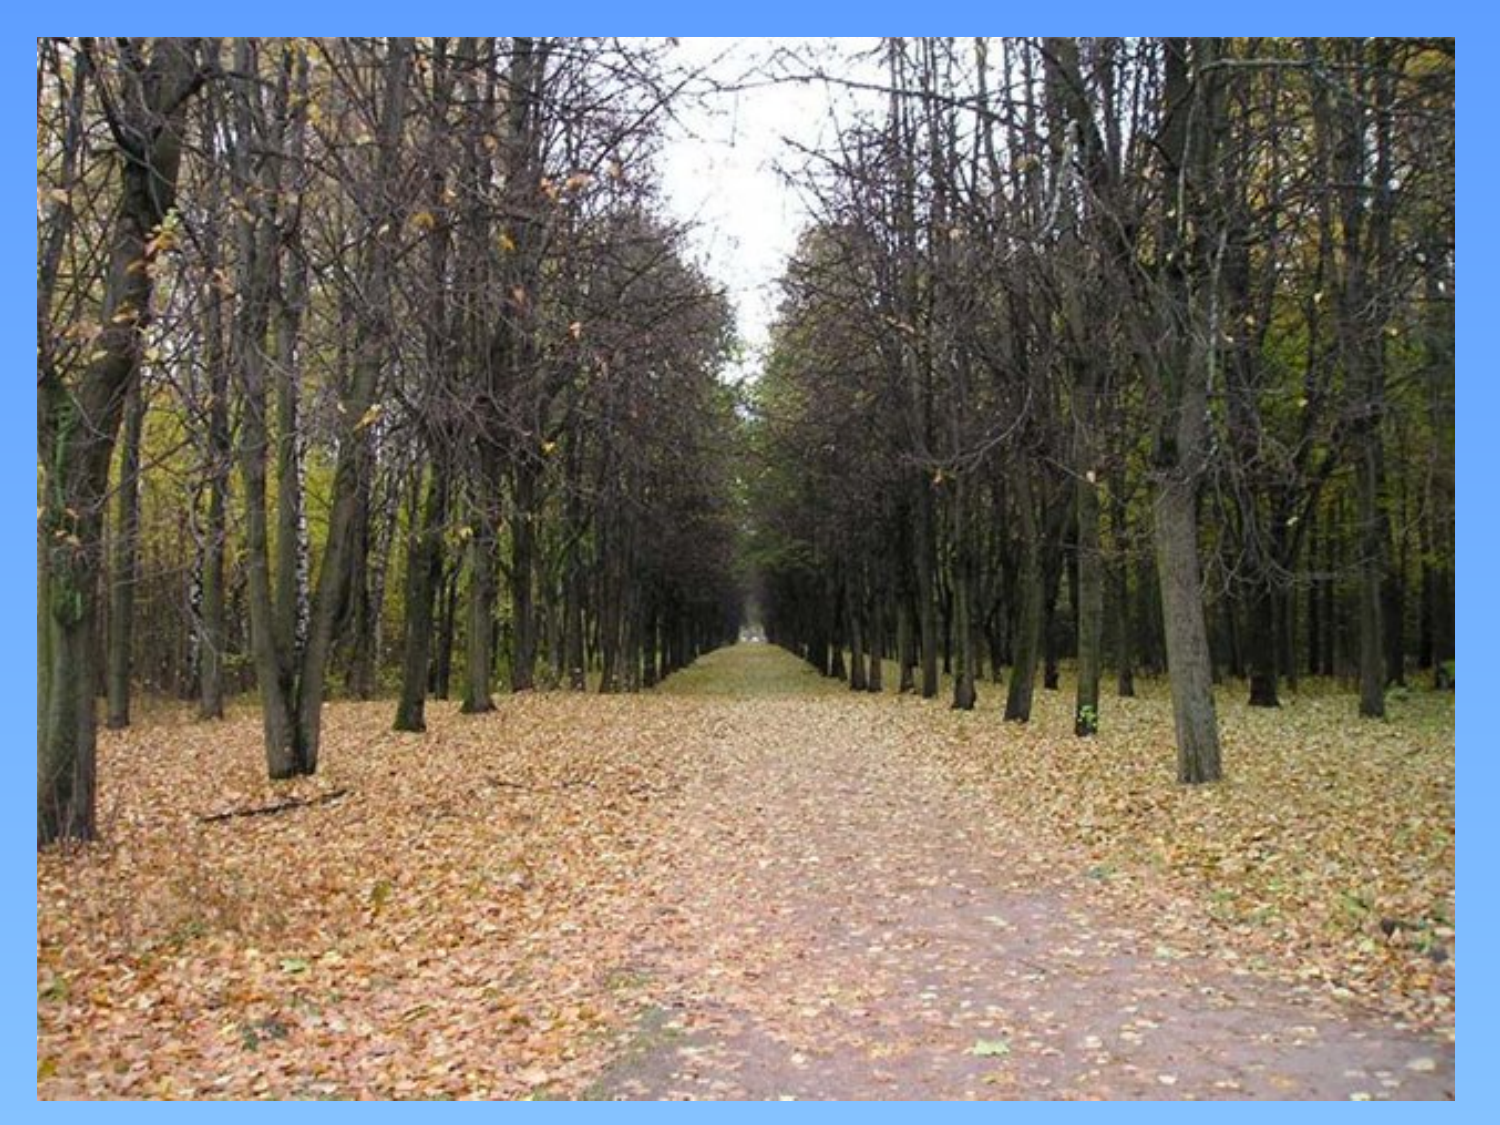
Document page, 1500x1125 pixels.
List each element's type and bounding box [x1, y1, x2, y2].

picture [37, 37, 1455, 1101]
